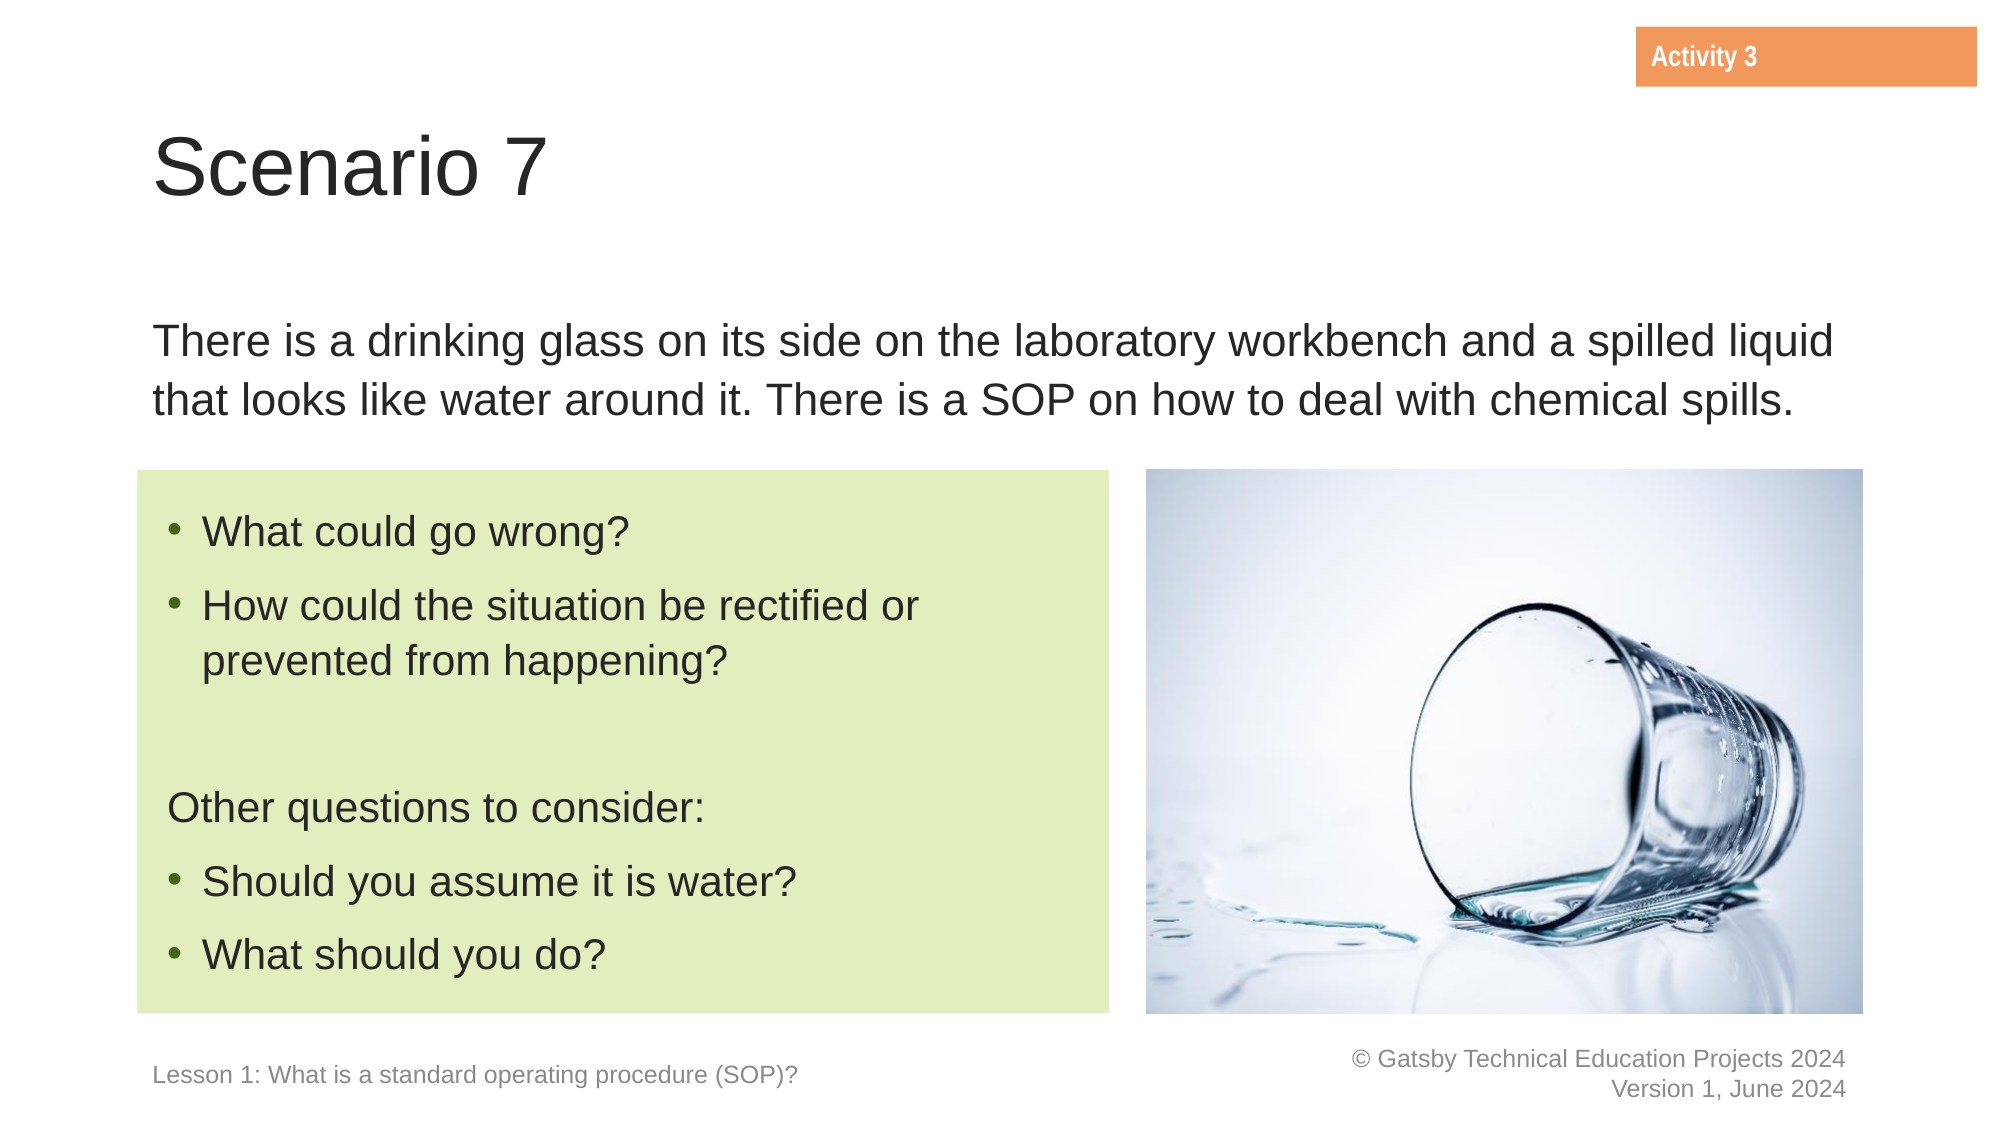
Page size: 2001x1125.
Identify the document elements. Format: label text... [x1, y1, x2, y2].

title Scenario 7 [137, 59, 1863, 278]
list What could go wrong? How could the situation be rectified or prevented from happening? Other questions to consider: Should you assume it is water? What should you do? [137, 469, 1109, 1014]
list Lesson 1: What is a standard operating procedure (SOP)? [137, 1042, 829, 1103]
list Activity 3 [1636, 26, 1978, 87]
list There is a drinking glass on its side on the laboratory workbench and a spilled liquid that looks like water around it. There is a SOP on how to deal with chemical spills. [137, 299, 1863, 448]
picture [1146, 469, 1863, 1014]
